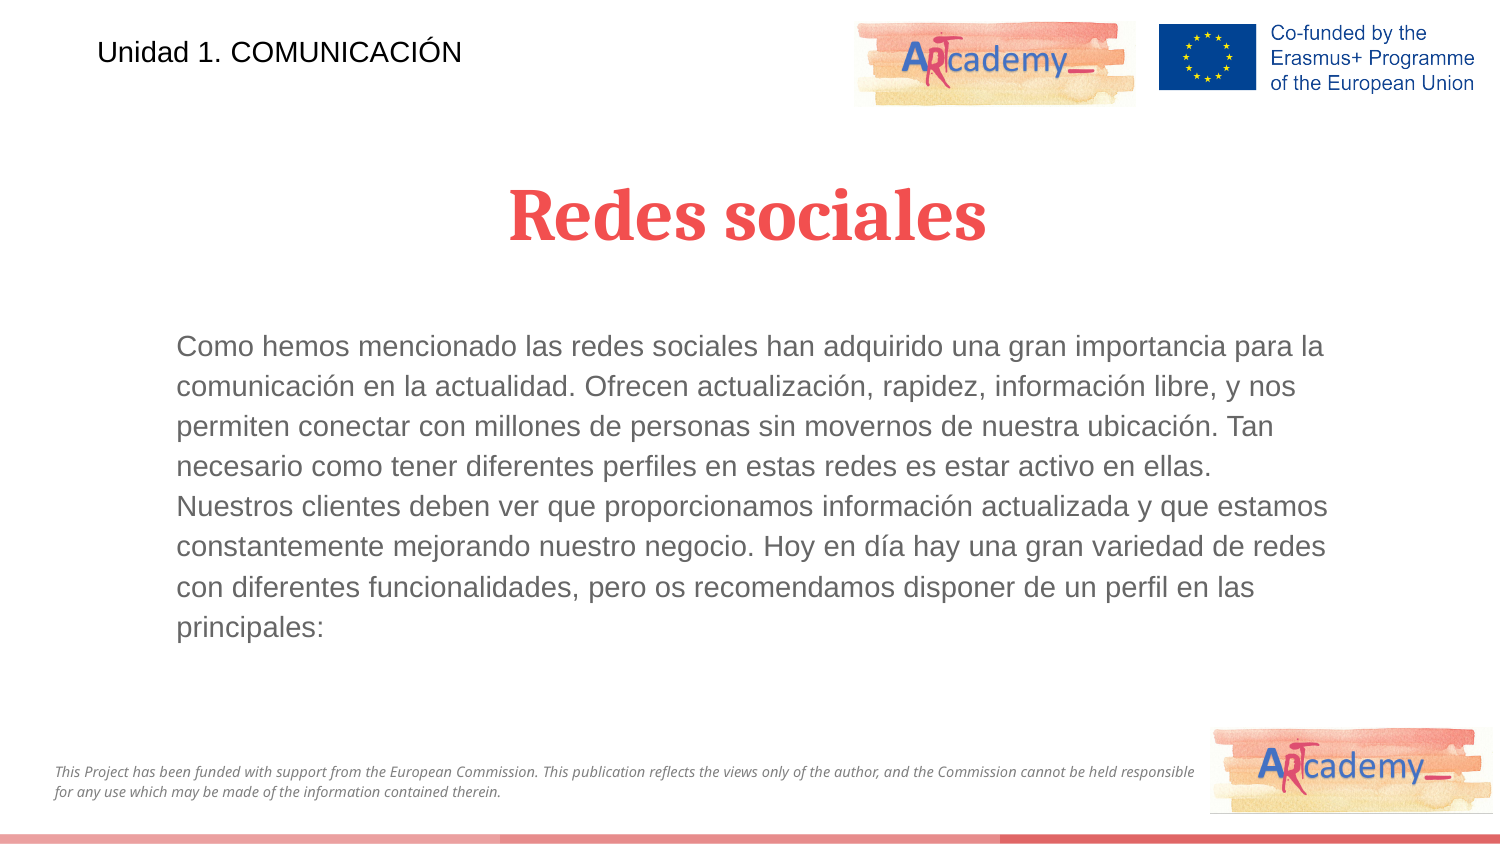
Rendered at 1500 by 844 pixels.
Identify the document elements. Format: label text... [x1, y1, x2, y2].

text_box Unidad 1. COMUNICACIÓN [82, 26, 556, 76]
title Redes sociales [162, 62, 1334, 271]
list Como hemos mencionado las redes sociales han adquirido una gran importancia para la comunicación en la actualidad. Ofrecen actualización, rapidez, información libre, y nos permiten conectar con millones de personas sin movernos de nuestra ubicación. Tan necesario como tener diferentes perfiles en estas redes es estar activo en ellas. Nuestros clientes deben ver que proporcionamos información actualizada y que estamos constantemente mejorando nuestro negocio. Hoy en día hay una gran variedad de redes con diferentes funcionalidades, pero os recomendamos disponer de un perfil en las principales: [138, 306, 1352, 706]
text_box This Project has been funded with support from the European Commission. This publication reflects the views only of the author, and the Commission cannot be held responsible for any use which may be made of the information contained therein. [39, 754, 1205, 799]
picture [1158, 24, 1474, 94]
picture [854, 2, 1137, 138]
picture [1210, 709, 1493, 844]
